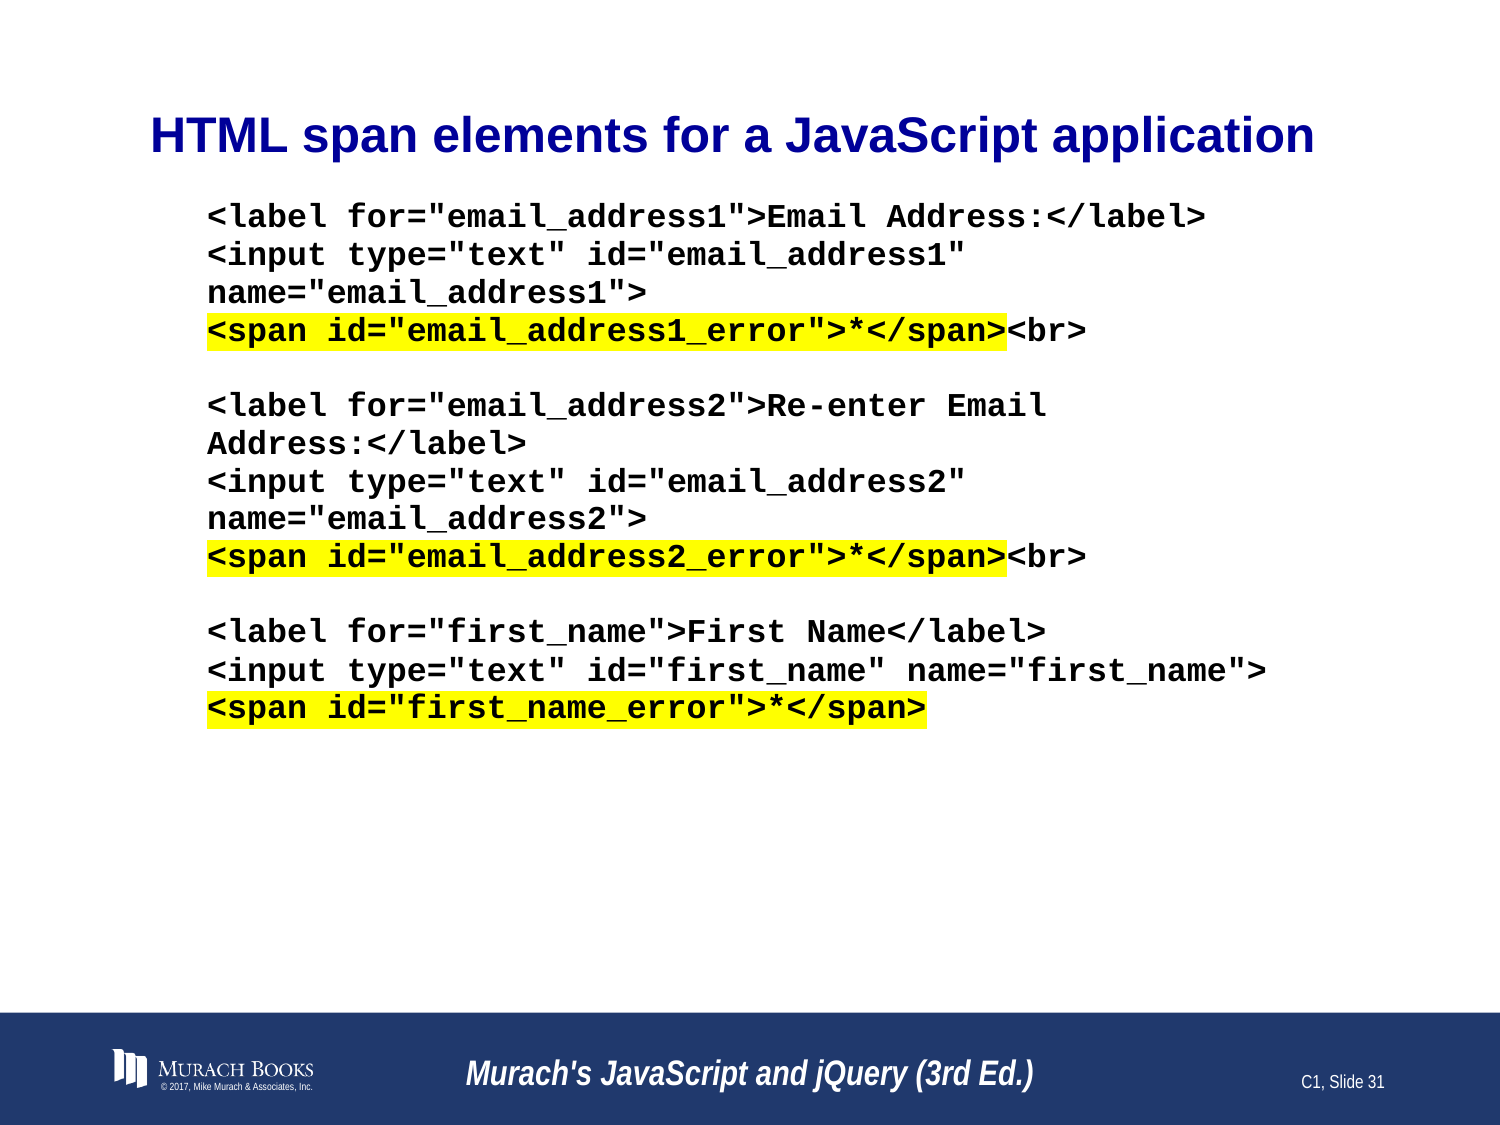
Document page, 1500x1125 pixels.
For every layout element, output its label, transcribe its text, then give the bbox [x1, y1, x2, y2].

slide_number C1, Slide 31 [1087, 1025, 1400, 1100]
title HTML span elements for a JavaScript application [150, 102, 1350, 164]
footer © 2017, Mike Murach & Associates, Inc. [12, 1025, 463, 1100]
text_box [149, 199, 1350, 729]
slide_number Murach's JavaScript and jQuery (3rd Ed.) [463, 1025, 1050, 1100]
